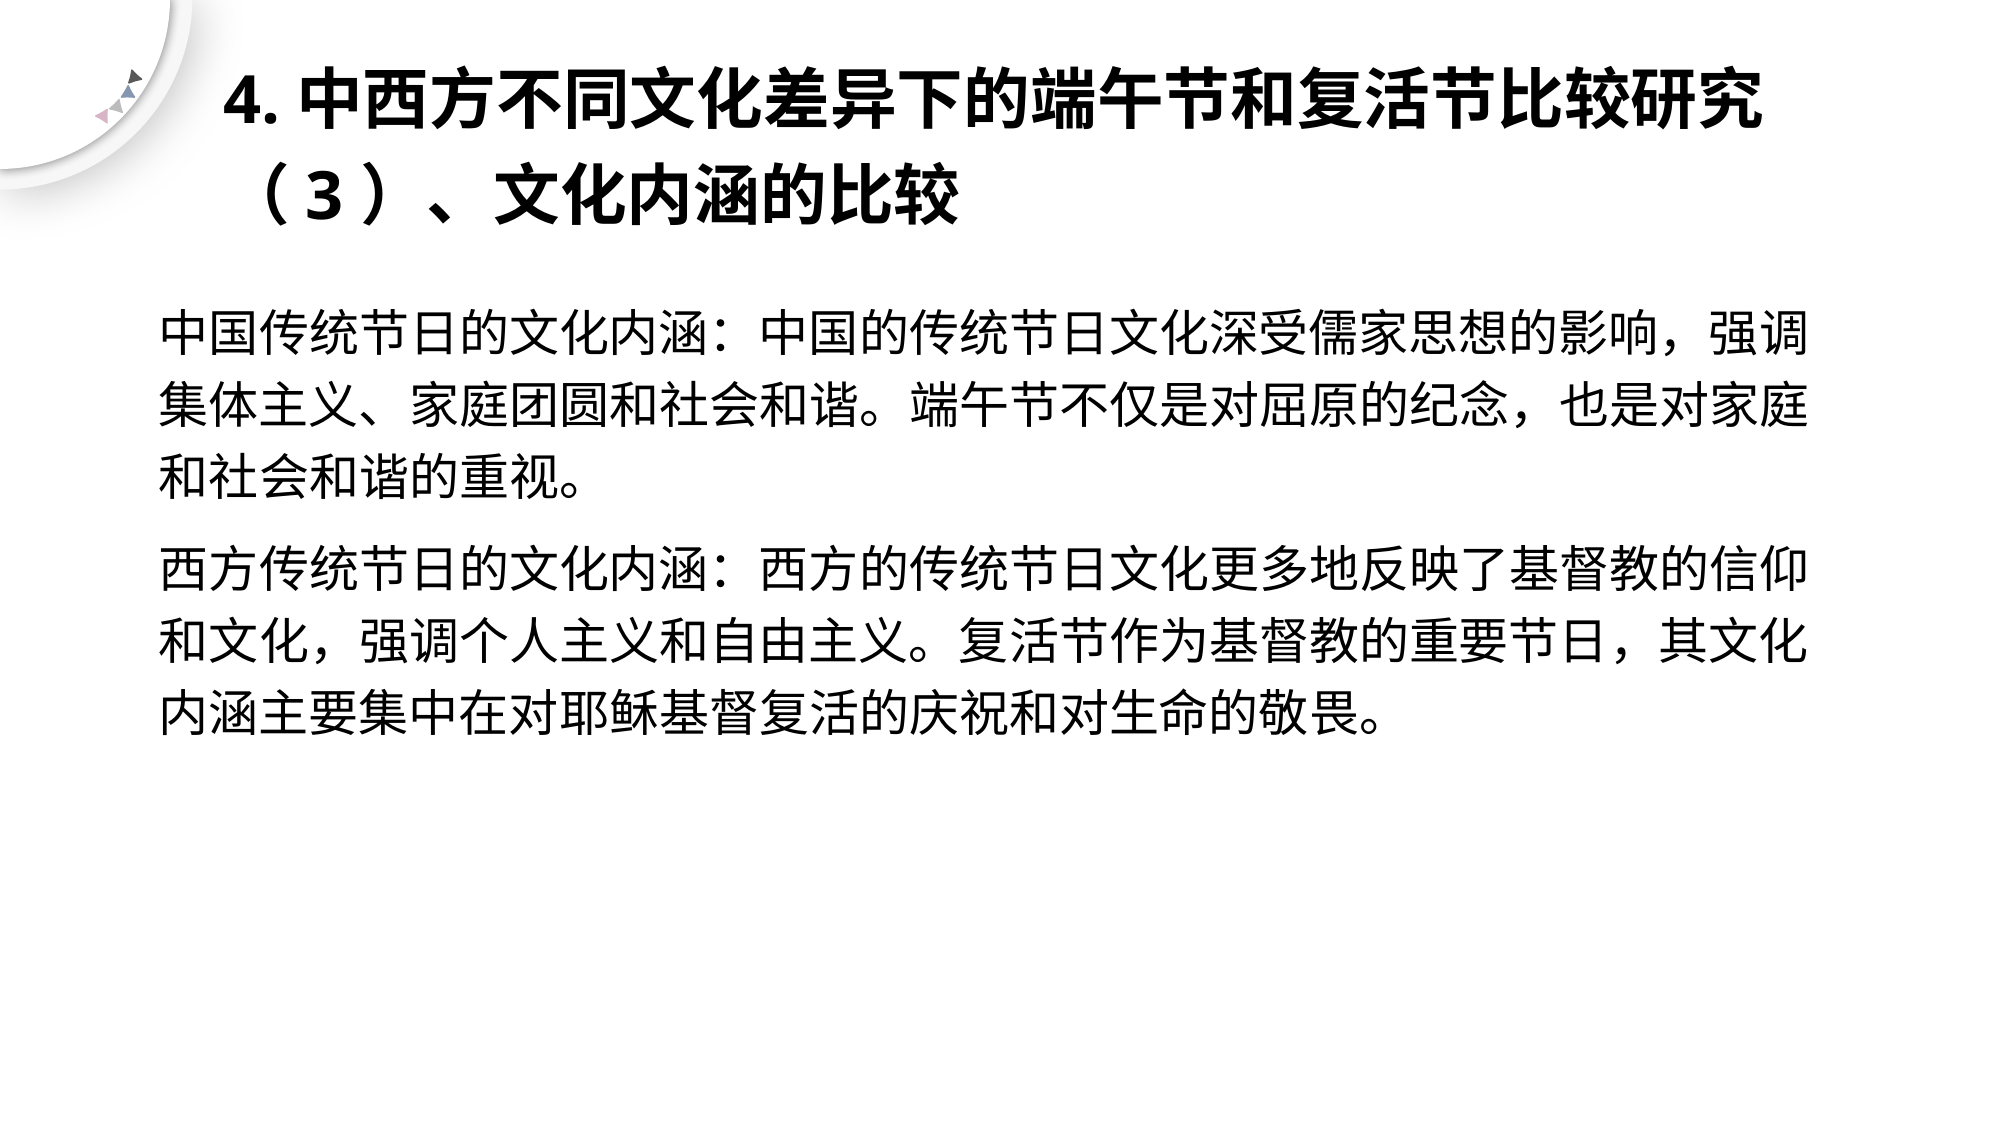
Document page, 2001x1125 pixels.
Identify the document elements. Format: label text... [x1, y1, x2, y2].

title 4.中西方不同文化差异下的端午节和复活节比较研究 （3）、文化内涵的比较 [208, 45, 1812, 230]
list 中国传统节日的文化内涵：中国的传统节日文化深受儒家思想的影响，强调集体主义、家庭团圆和社会和谐。端午节不仅是对屈原的纪念，也是对家庭和社会和谐的重视。 西方传统节日的文化内涵：西方的传统节日文化更多地反映了基督教的信仰和文化，强调个人主义和自由主义。复活节作为基督教的重要节日，其文化内涵主要集中在对耶稣基督复活的庆祝和对生命的敬畏。 [143, 281, 1869, 996]
